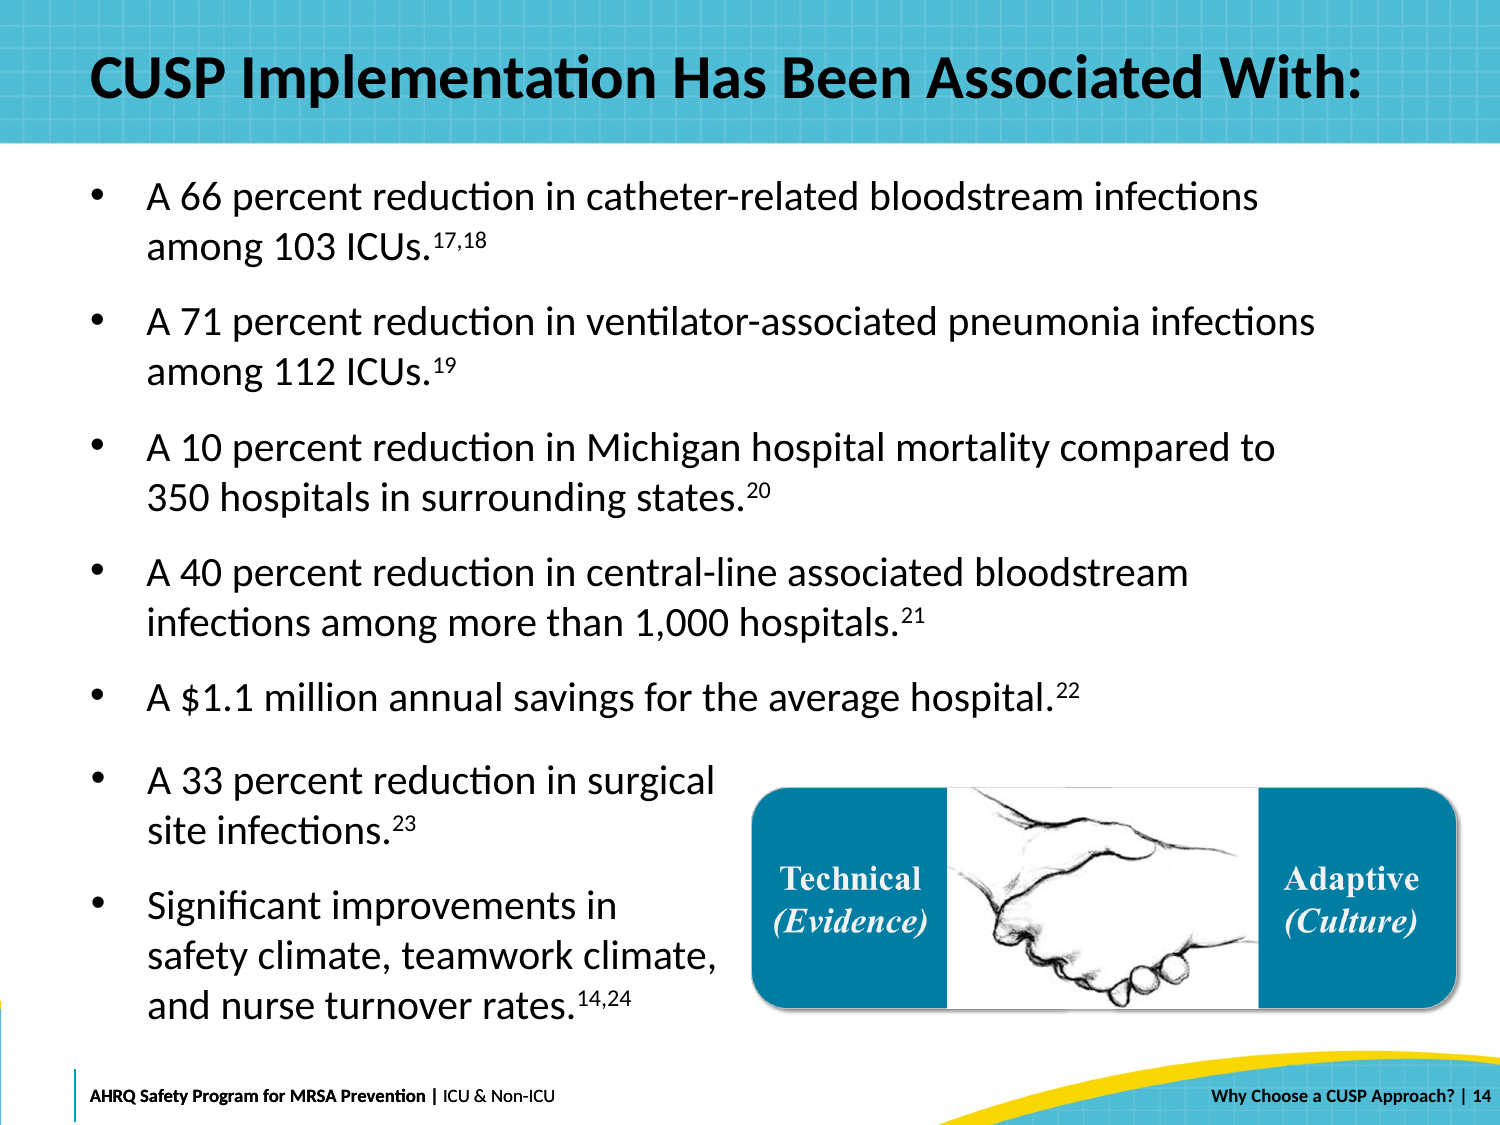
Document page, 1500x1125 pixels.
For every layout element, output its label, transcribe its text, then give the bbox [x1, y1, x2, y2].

title CUSP Implementation Has Been Associated With: [75, 0, 1425, 150]
slide_number | 14 [1455, 1065, 1500, 1125]
list A 33 percent reduction in surgical site infections.23 Significant improvements in safety climate, teamwork climate, and nurse turnover rates.14,24 [75, 745, 739, 824]
list A 66 percent reduction in catheter-related bloodstream infections among 103 ICUs.17,18 A 71 percent reduction in ventilator-associated pneumonia infections among 112 ICUs.19 A 10 percent reduction in Michigan hospital mortality compared to 350 hospitals in surrounding states.20 A 40 percent reduction in central-line associated bloodstream infections among more than 1,000 hospitals.21 A $1.1 million annual savings for the average hospital.22 [75, 161, 1352, 1065]
picture [0, 0, 1500, 1125]
